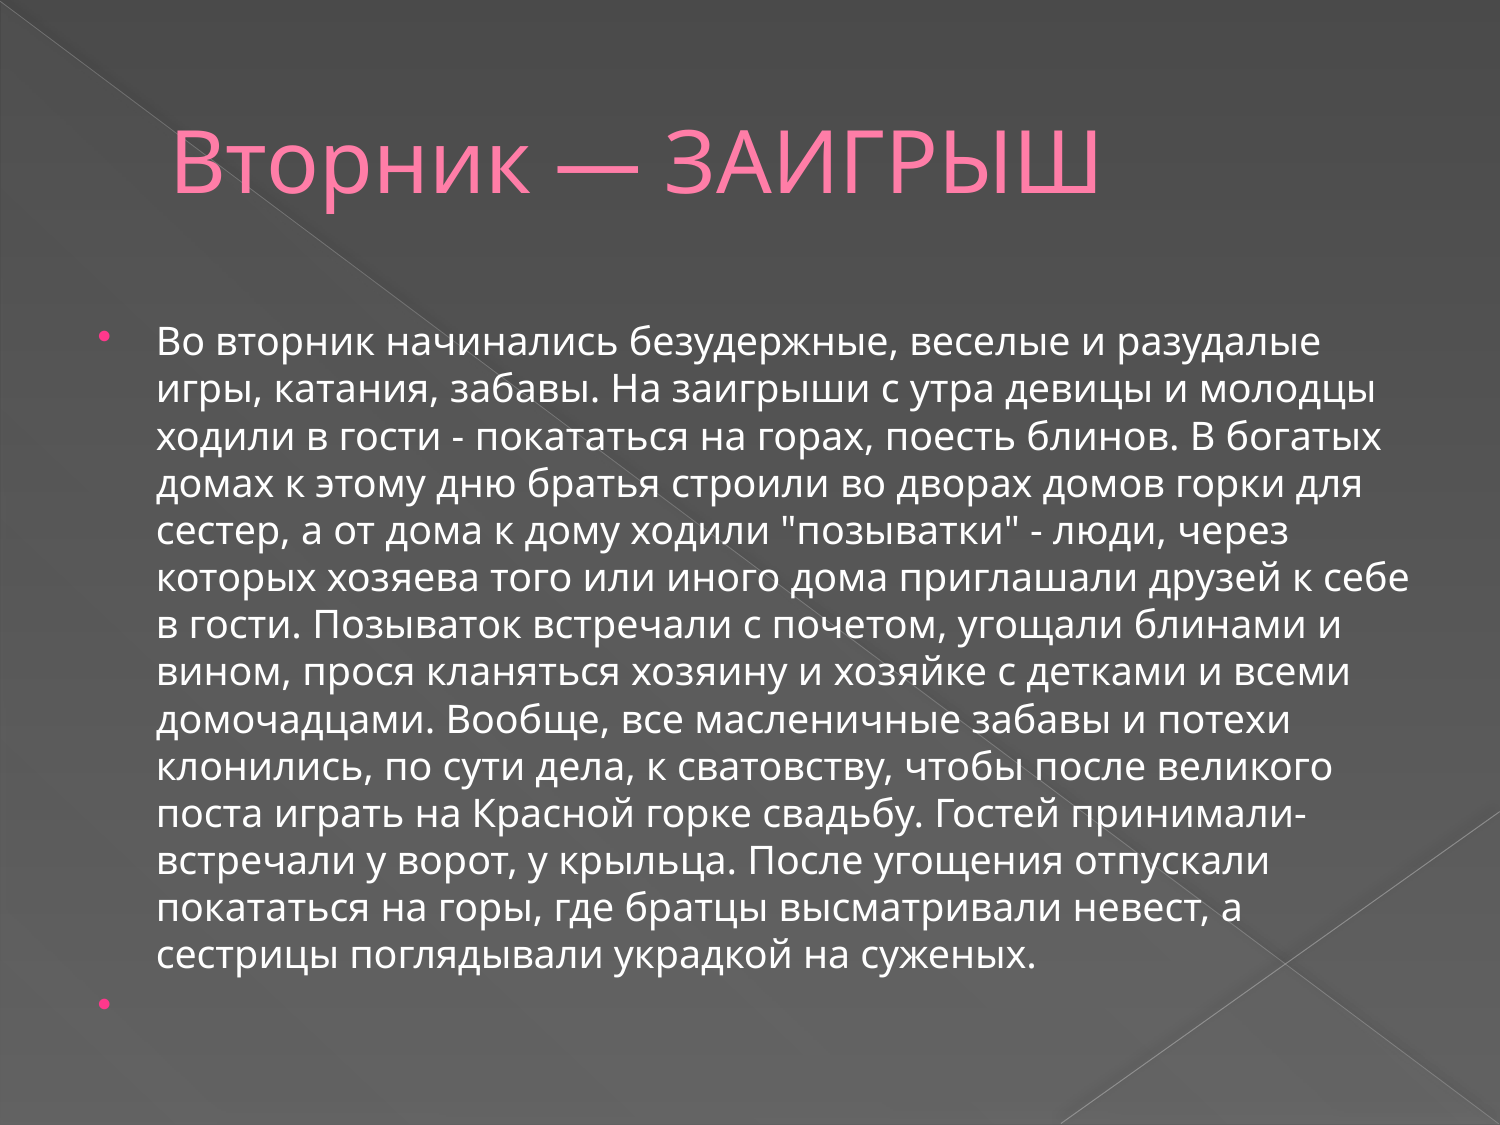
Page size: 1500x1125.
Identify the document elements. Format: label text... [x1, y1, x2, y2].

list Во вторник начинались безудержные, веселые и разудалые игры, катания, забавы. На заигрыши с утра девицы и молодцы ходили в гости - покататься на горах, поесть блинов. В богатых домах к этому дню братья строили во дворах домов горки для сестер, а от дома к дому ходили "позыватки" - люди, через которых хозяева того или иного дома приглашали друзей к себе в гости. Позываток встречали с почетом, угощали блинами и вином, прося кланяться хозяину и хозяйке с детками и всеми домочадцами. Вообще, все масленичные забавы и потехи клонились, по сути дела, к сватовству, чтобы после великого поста играть на Красной горке свадьбу. Гостей принимали-встречали у ворот, у крыльца. После угощения отпускали покататься на горы, где братцы высматривали невест, а сестрицы поглядывали украдкой на суженых. [75, 308, 1425, 1059]
title Вторник — ЗАИГРЫШ [75, 43, 1425, 274]
